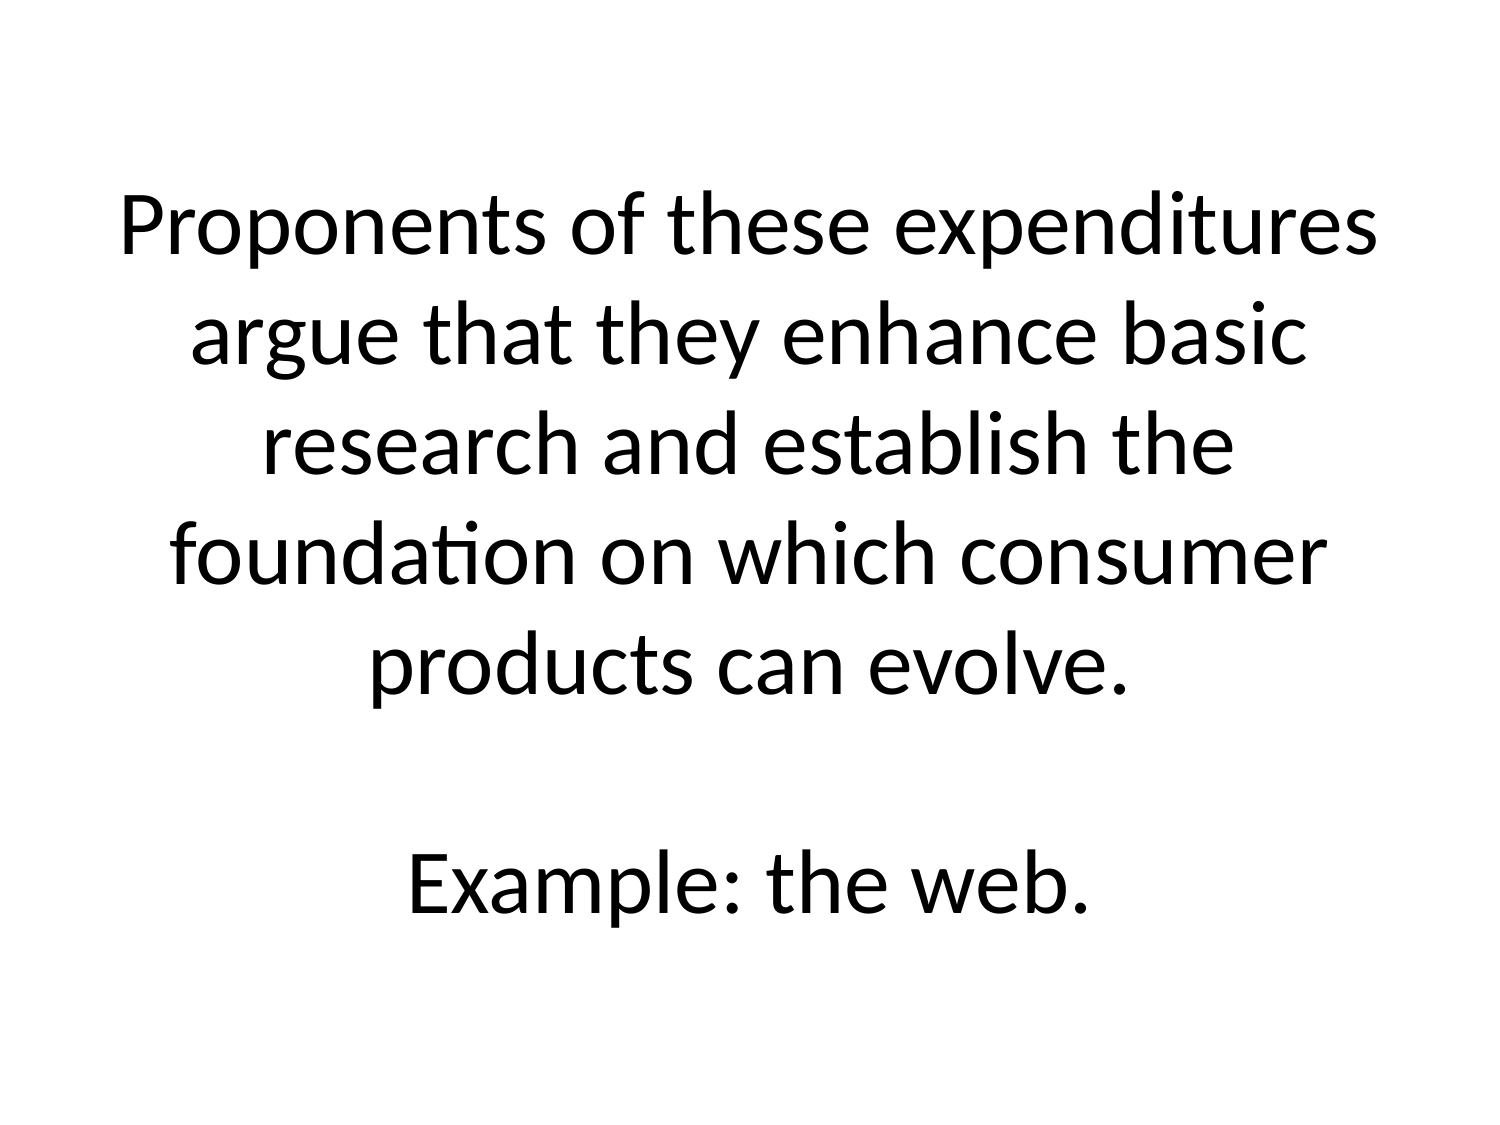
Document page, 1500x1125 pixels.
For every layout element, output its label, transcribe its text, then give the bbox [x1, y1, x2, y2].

title Proponents of these expenditures argue that they enhance basic research and establish the foundation on which consumer products can evolve. Example: the web. [74, 44, 1426, 1051]
